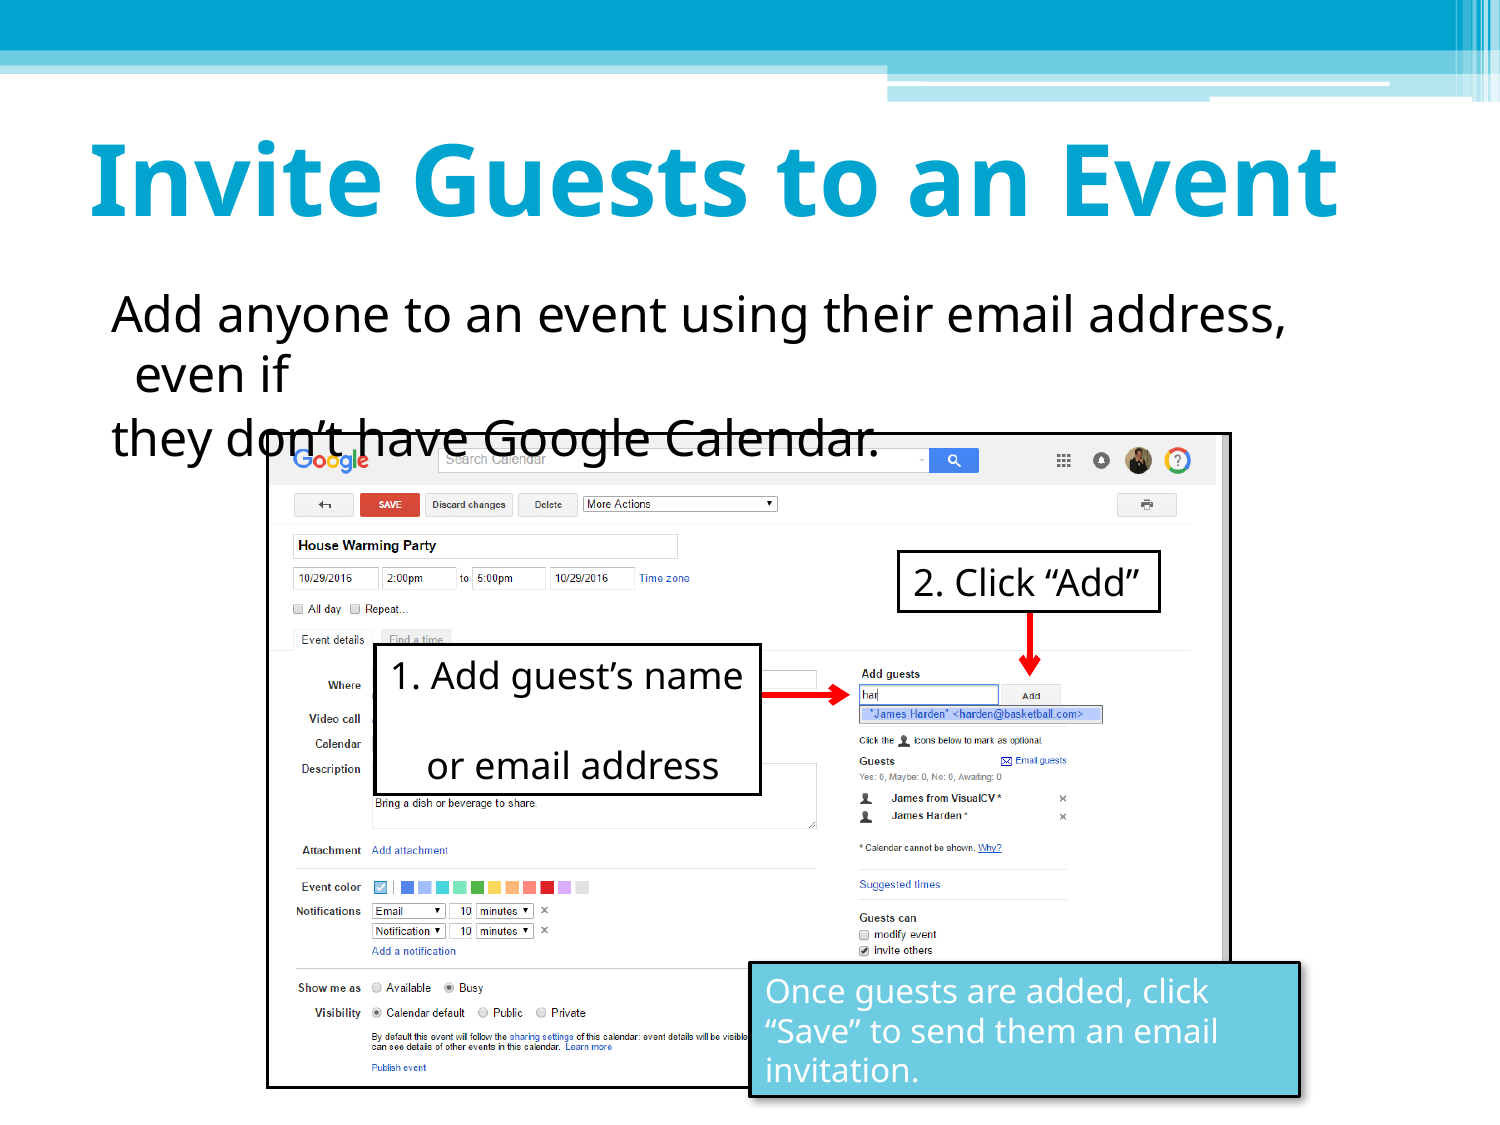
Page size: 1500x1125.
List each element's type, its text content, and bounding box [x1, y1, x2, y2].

text_box Once guests are added, click “Save” to send them an email invitation. [750, 962, 1300, 1097]
list Add anyone to an event using their email address, even if they don’t have Google Calendar. [75, 275, 1418, 488]
title Invite Guests to an Event [75, 90, 1418, 263]
picture [268, 435, 1229, 1087]
